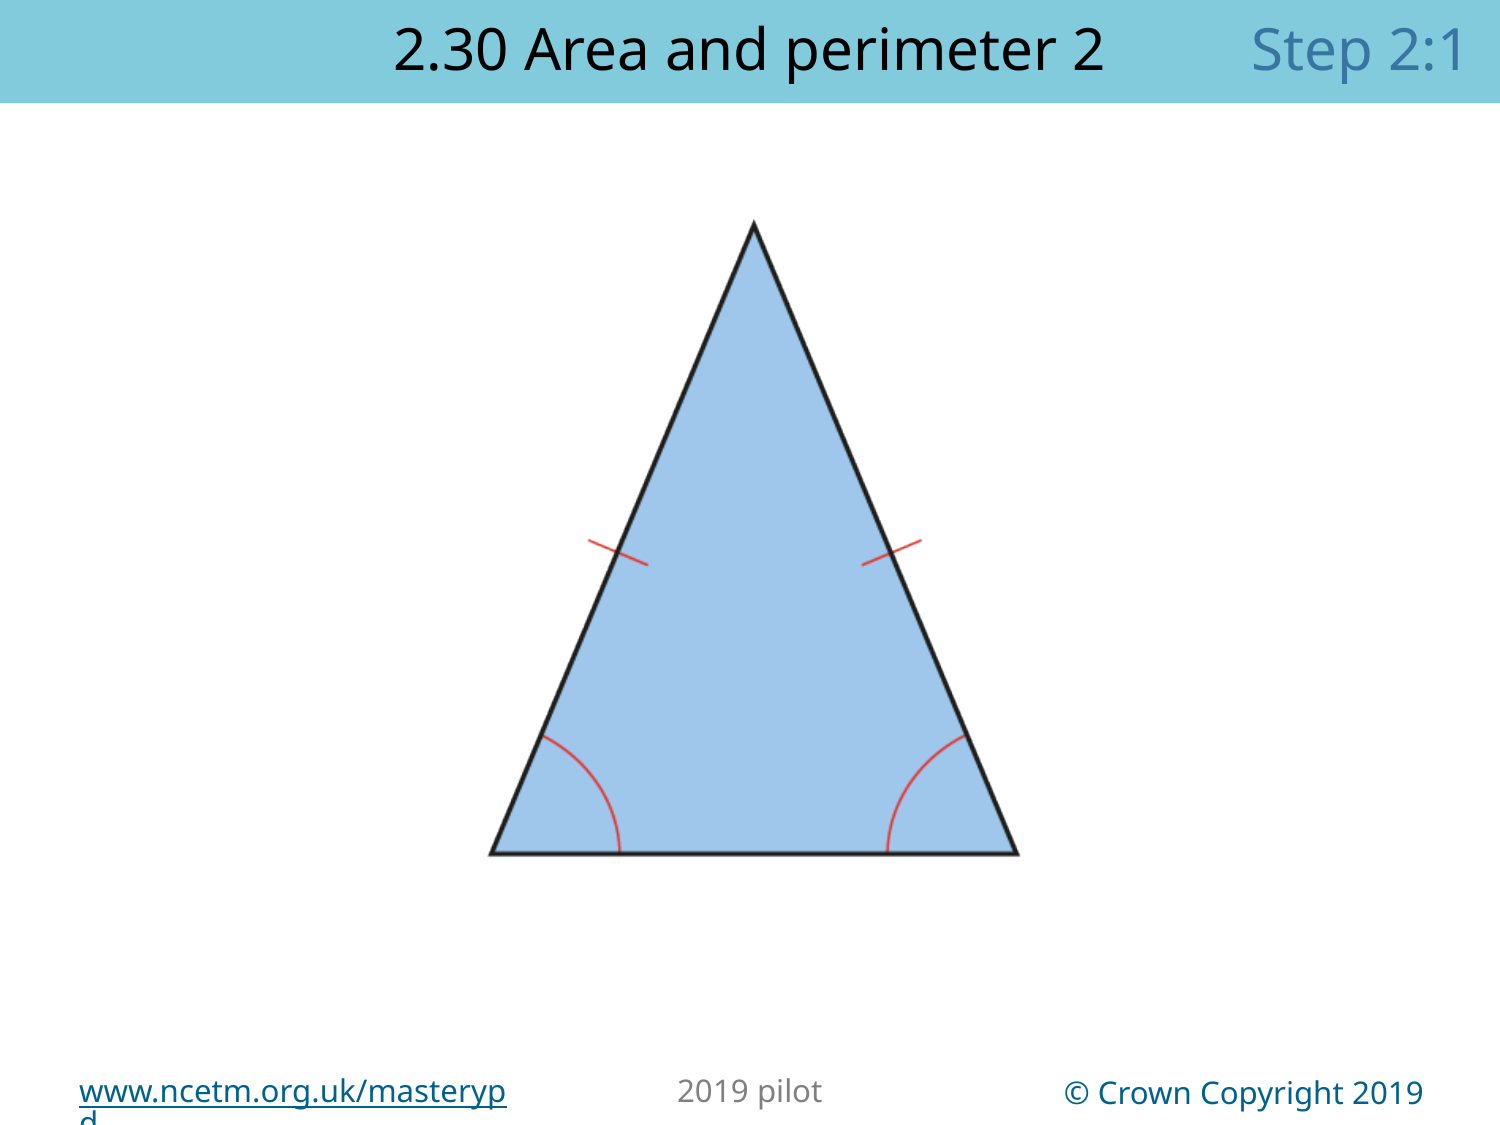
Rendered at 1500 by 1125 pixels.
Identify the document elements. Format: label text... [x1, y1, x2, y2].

picture [101, 219, 1399, 905]
list Step 2:1 [0, 0, 1500, 104]
